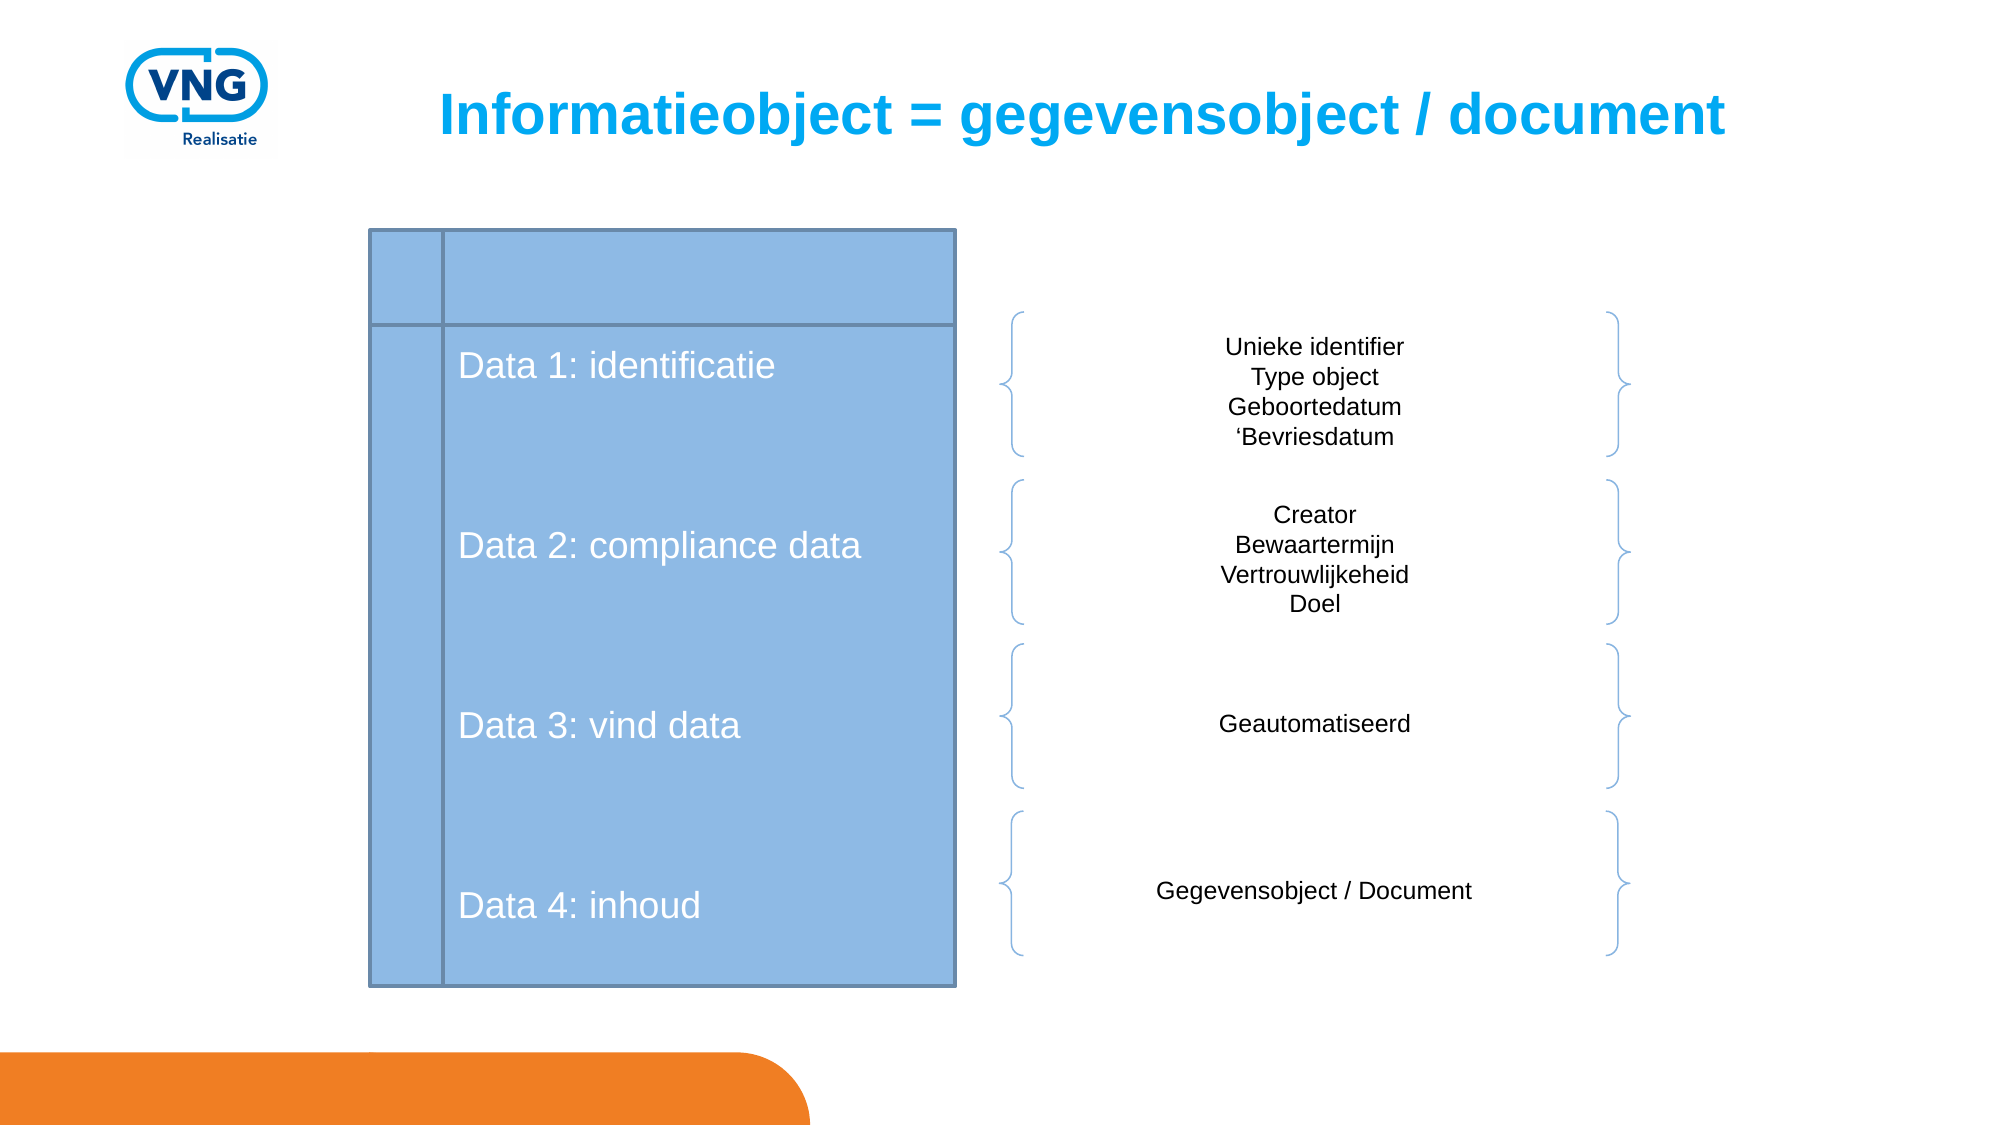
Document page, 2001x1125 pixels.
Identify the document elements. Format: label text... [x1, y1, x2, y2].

text_box Geautomatiseerd [999, 643, 1632, 790]
picture [124, 40, 278, 159]
text_box Data 1: identificatie Data 2: compliance data Data 3: vind data Data 4: inhoud [368, 228, 957, 988]
text_box Gegevensobject / Document [998, 810, 1631, 957]
text_box Informatieobject = gegevensobject / document [419, 66, 1833, 195]
text_box Unieke identifier Type object Geboortedatum ‘Bevriesdatum [999, 311, 1632, 458]
text_box Creator Bewaartermijn Vertrouwlijkeheid Doel [999, 479, 1632, 626]
